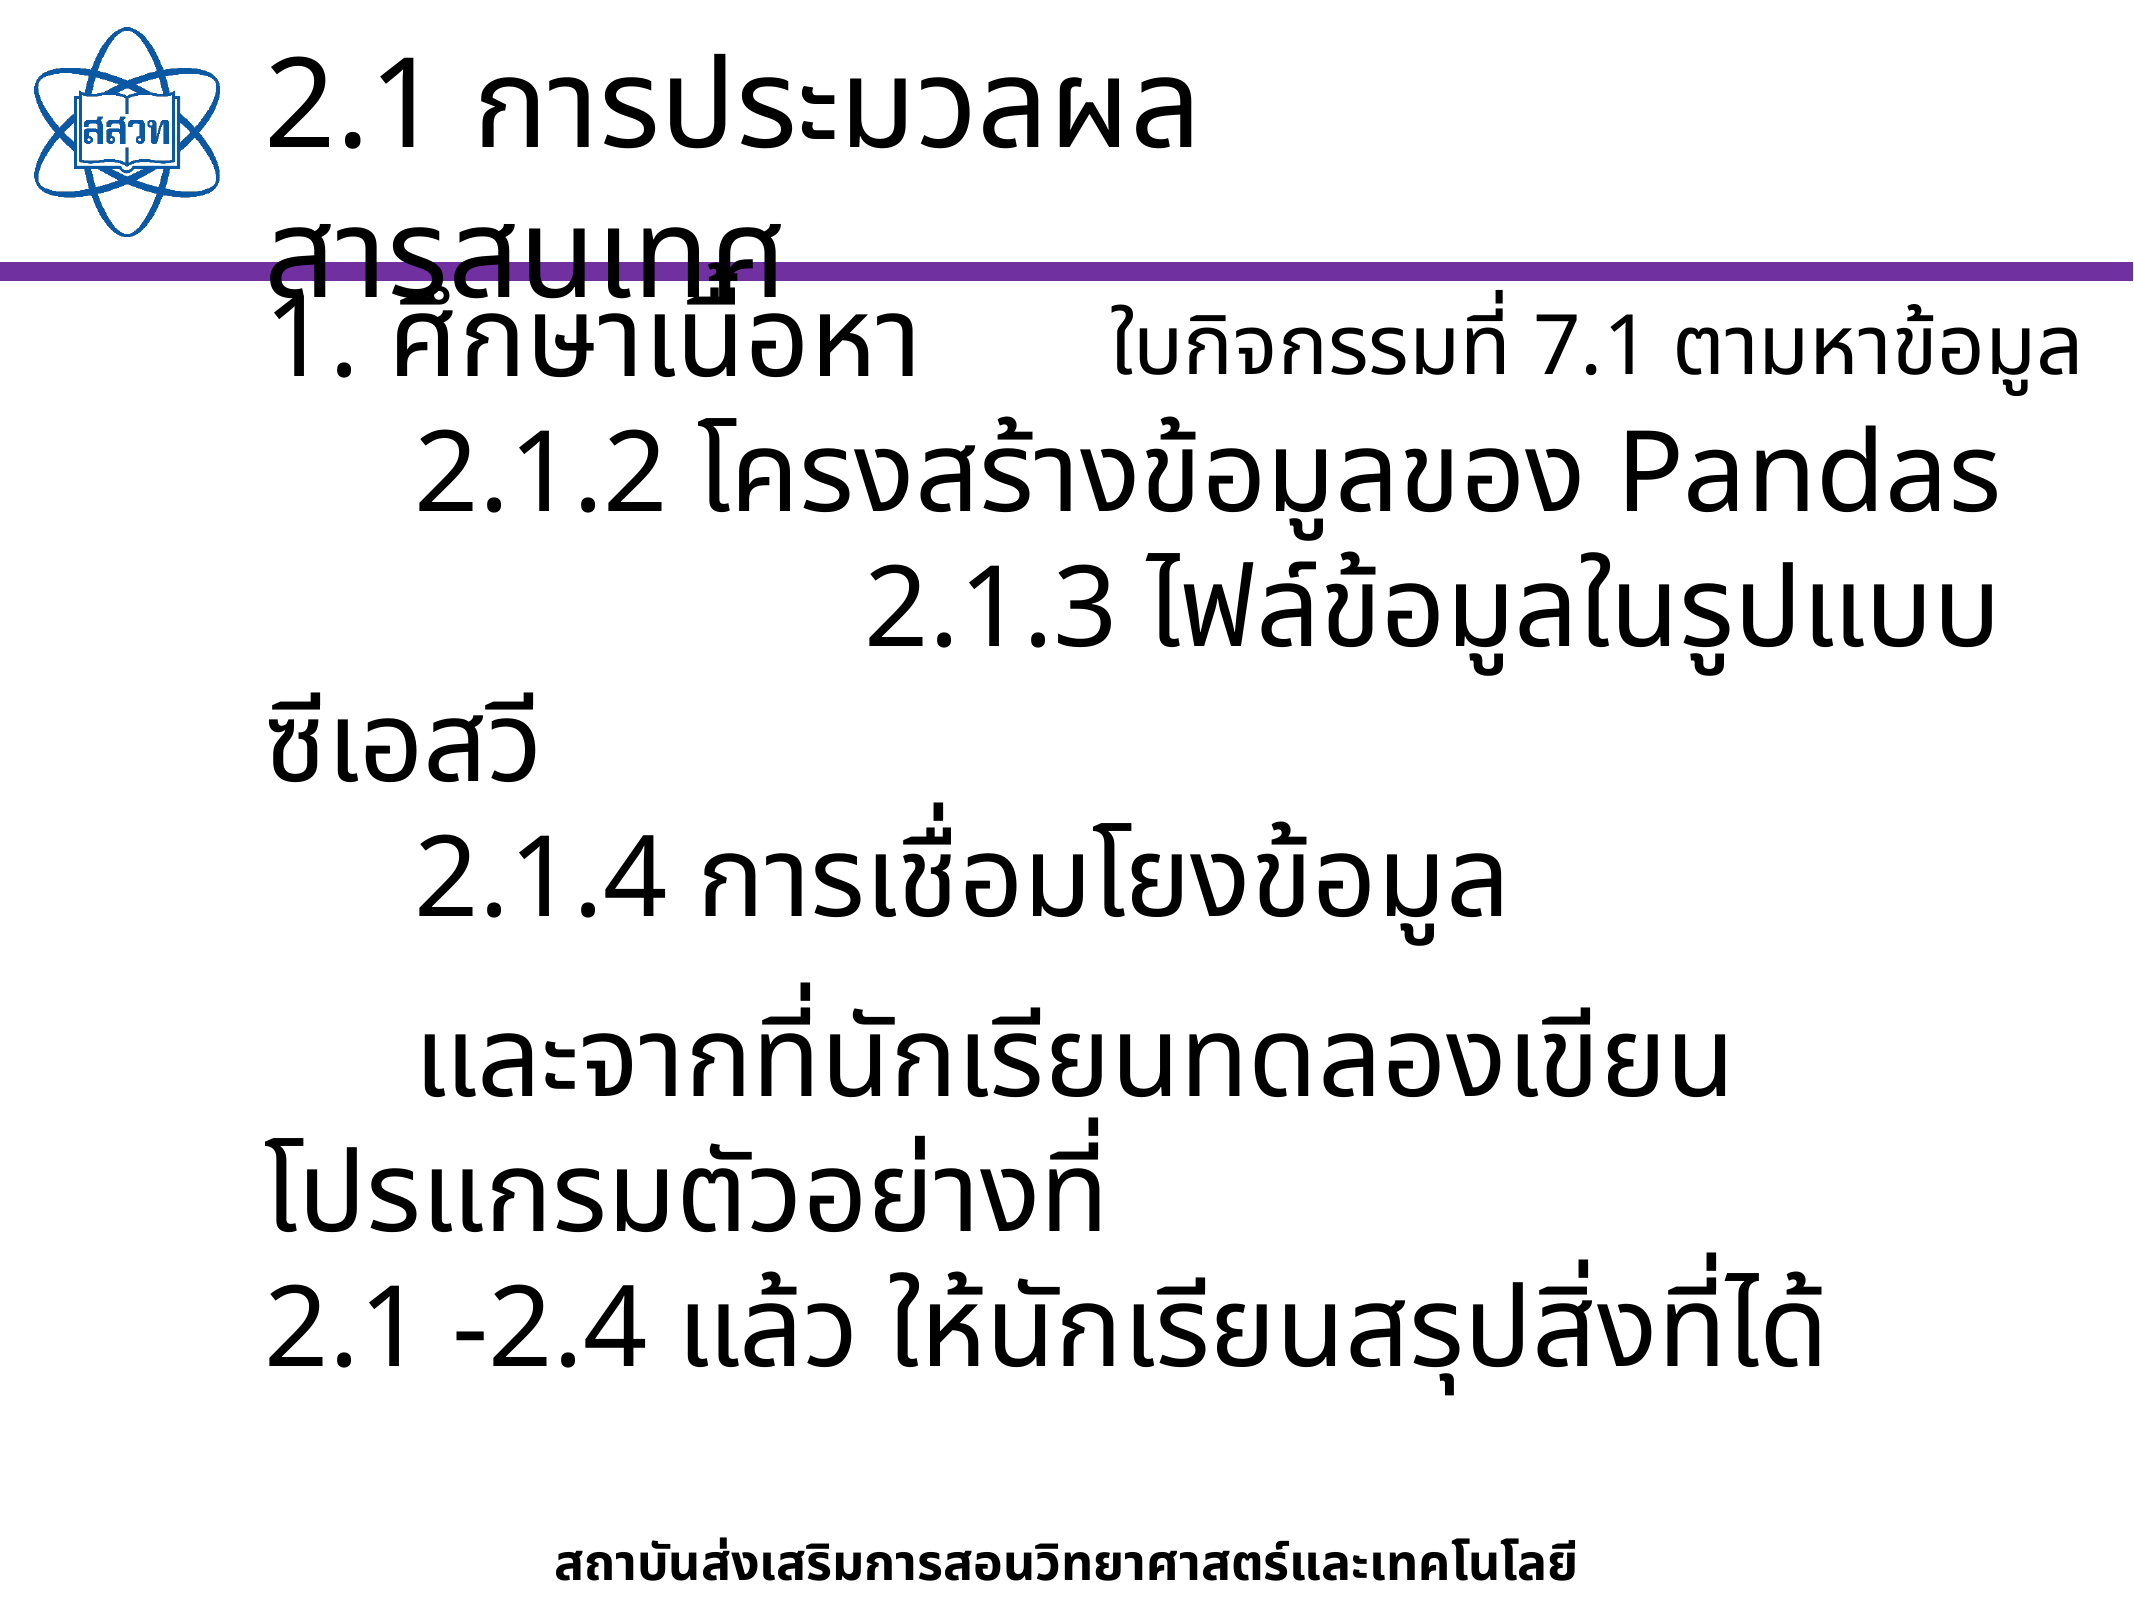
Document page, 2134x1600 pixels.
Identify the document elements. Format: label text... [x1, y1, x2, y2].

text_box สถาบันส่งเสริมการสอนวิทยาศาสตร์และเทคโนโลยี [0, 1522, 2134, 1589]
text_box 1. ศึกษาเนื้อหา 2.1.2 โครงสร้างข้อมูลของ Pandas 2.1.3 ไฟล์ข้อมูลในรูปแบบซีเอสวี 2.1.4 การเชื่อมโยงข้อมูล และจากที่นักเรียนทดลองเขียนโปรแกรมตัวอย่างที่ 2.1 -2.4 แล้ว ให้นักเรียนสรุปสิ่งที่ได้ [256, 340, 2032, 1312]
text_box 2.1 การประมวลผลสารสนเทศ [256, 88, 1550, 257]
text_box ใบกิจกรรมที่ 7.1 ตามหาข้อมูล [1083, 283, 2093, 400]
picture [33, 27, 220, 237]
